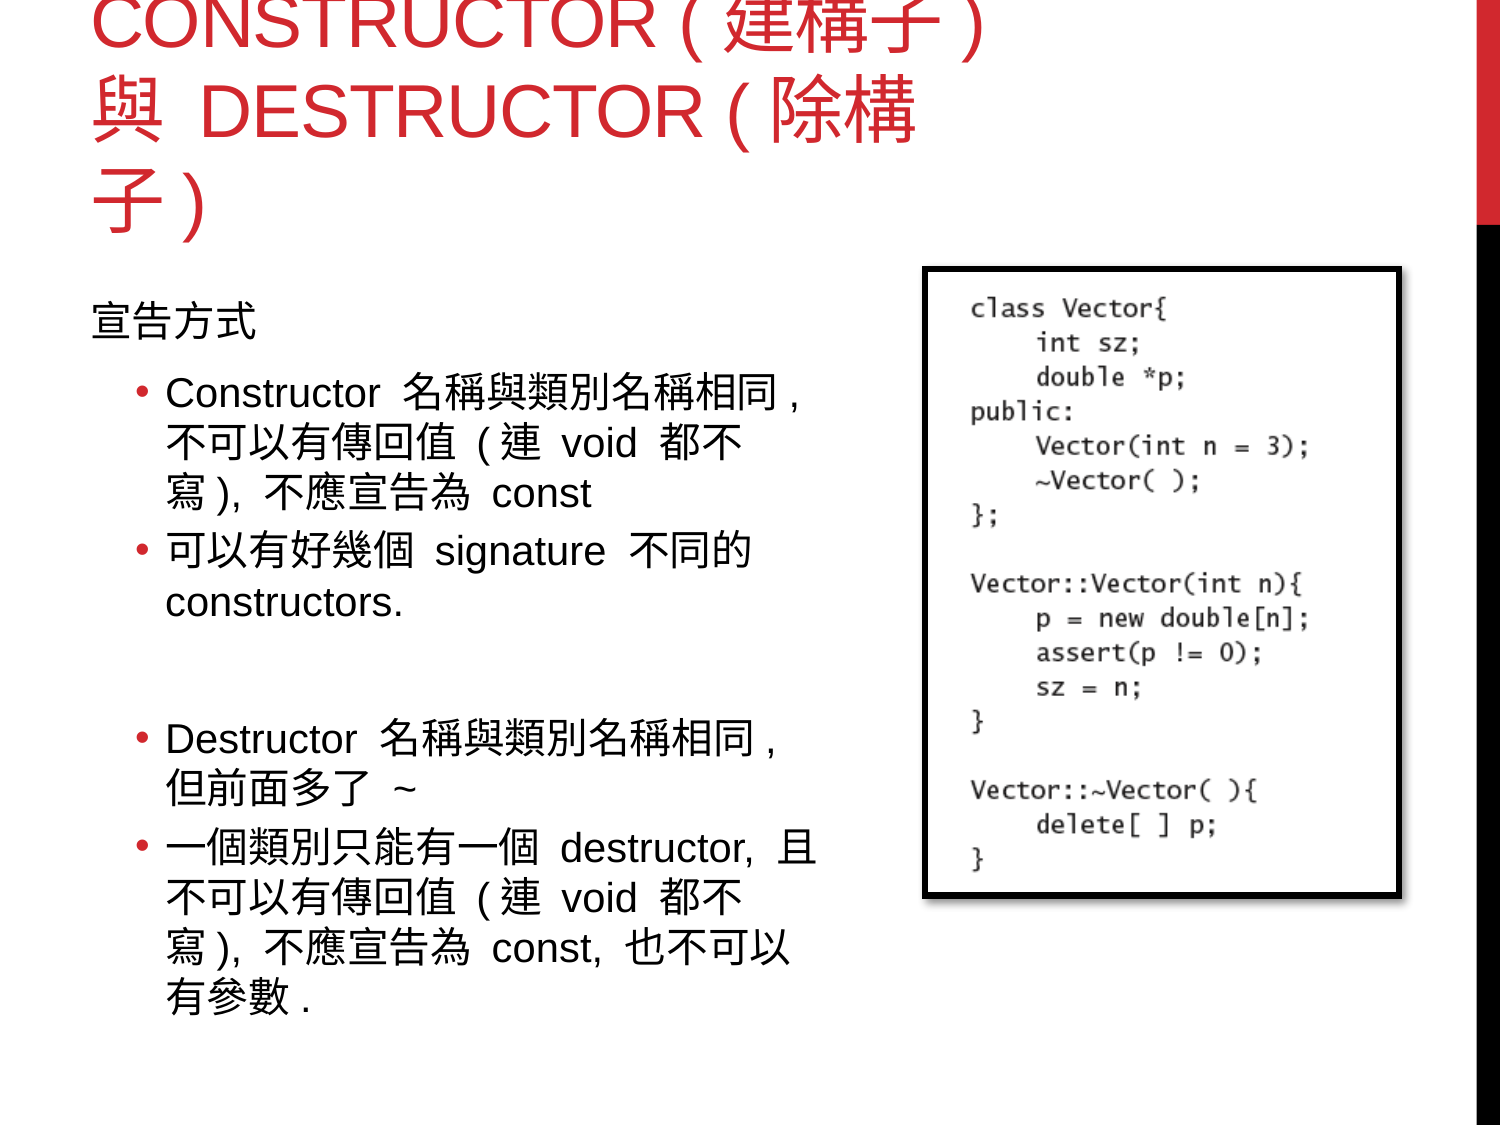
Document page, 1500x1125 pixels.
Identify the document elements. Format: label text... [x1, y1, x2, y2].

list 宣告方式 Constructor 名稱與類別名稱相同, 不可以有傳回值 (連 void 都不寫), 不應宣告為 const 可以有好幾個 signature 不同的 constructors. Destructor 名稱與類別名稱相同, 但前面多了 ~ 一個類別只能有一個 destructor, 且不可以有傳回值 (連 void 都不寫), 不應宣告為 const, 也不可以有參數. [75, 287, 835, 1005]
picture [927, 271, 1397, 893]
title Constructor (建構子) 與 destructor (除構子) [75, 25, 1025, 250]
